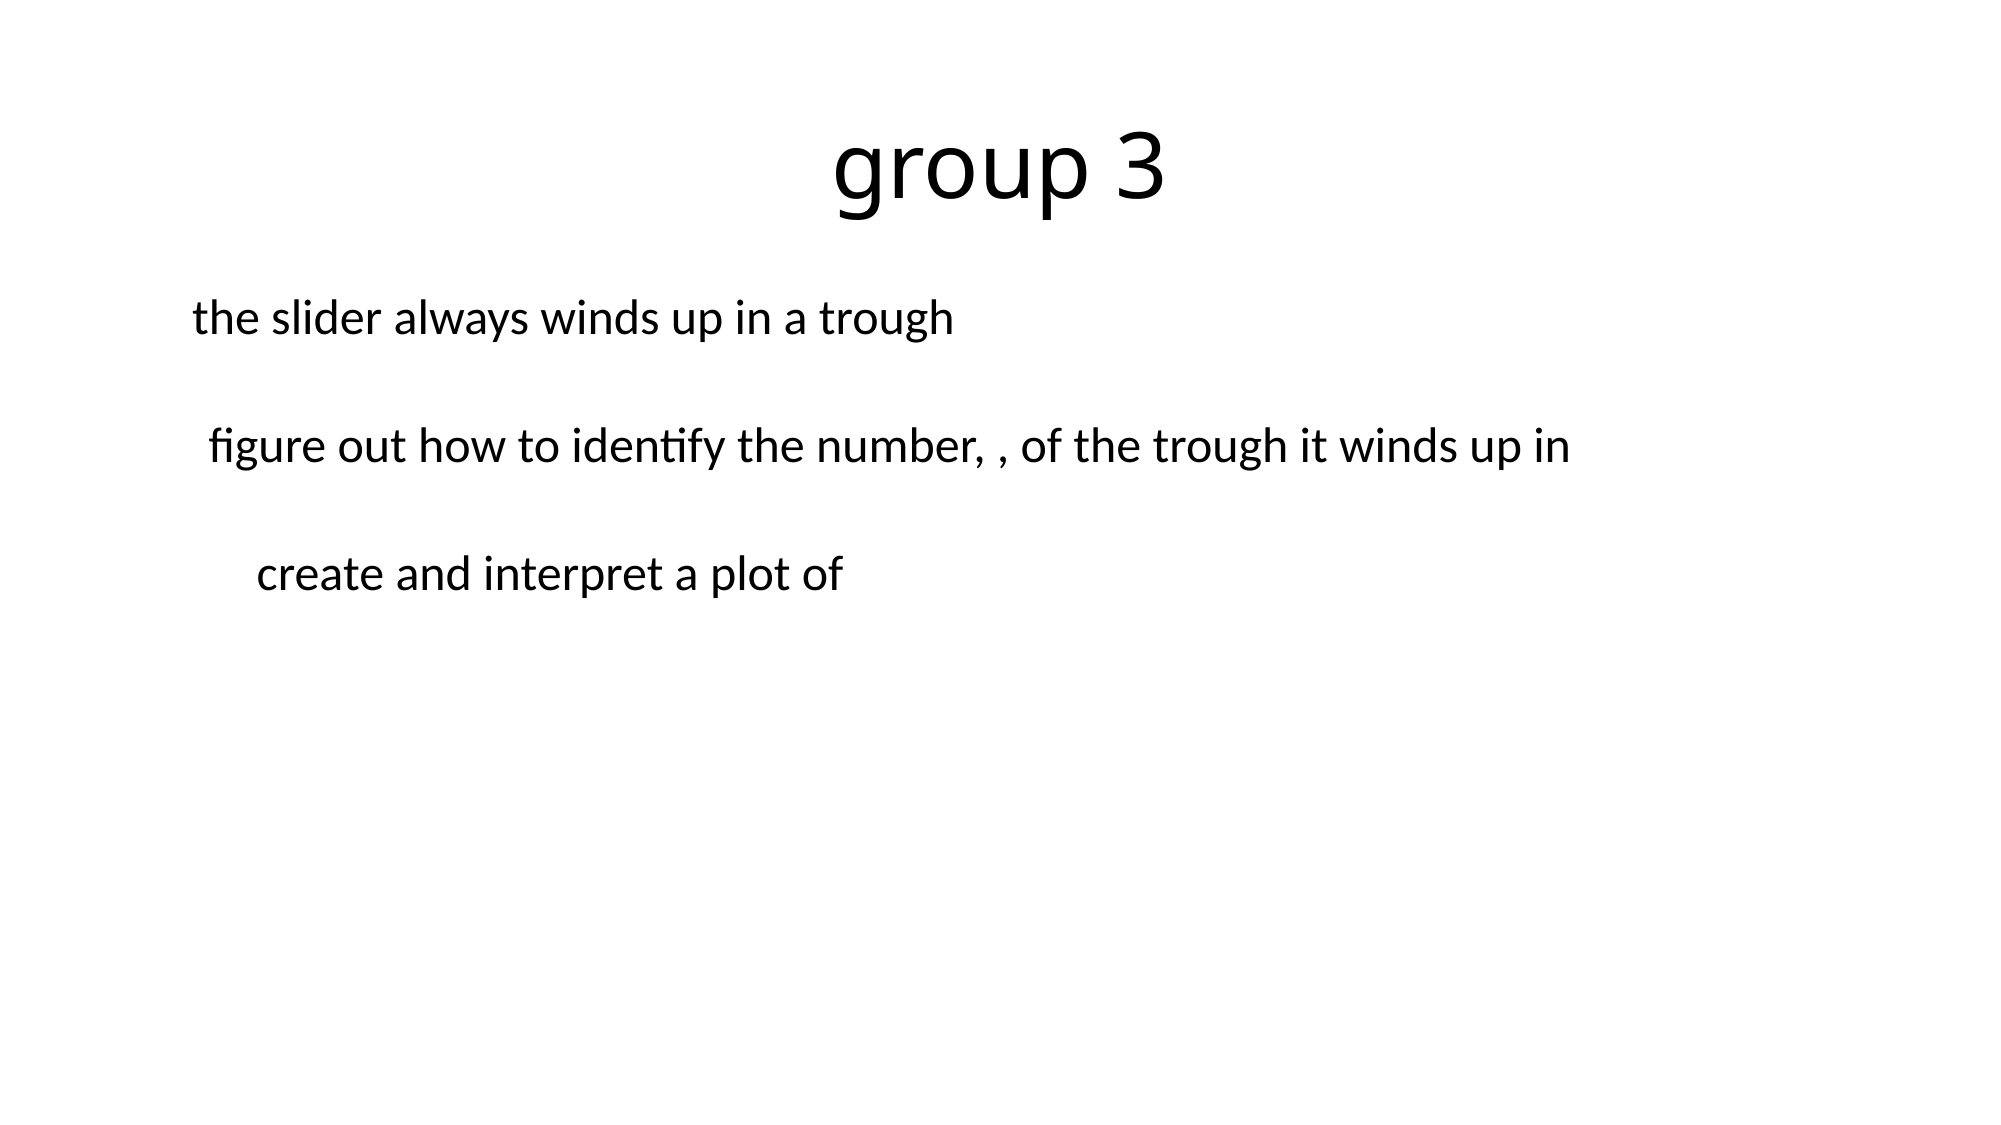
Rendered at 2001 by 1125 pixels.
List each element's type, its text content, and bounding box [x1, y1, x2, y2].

text_box the slider always winds up in a trough [177, 277, 970, 352]
title group 3 [137, 59, 1863, 278]
